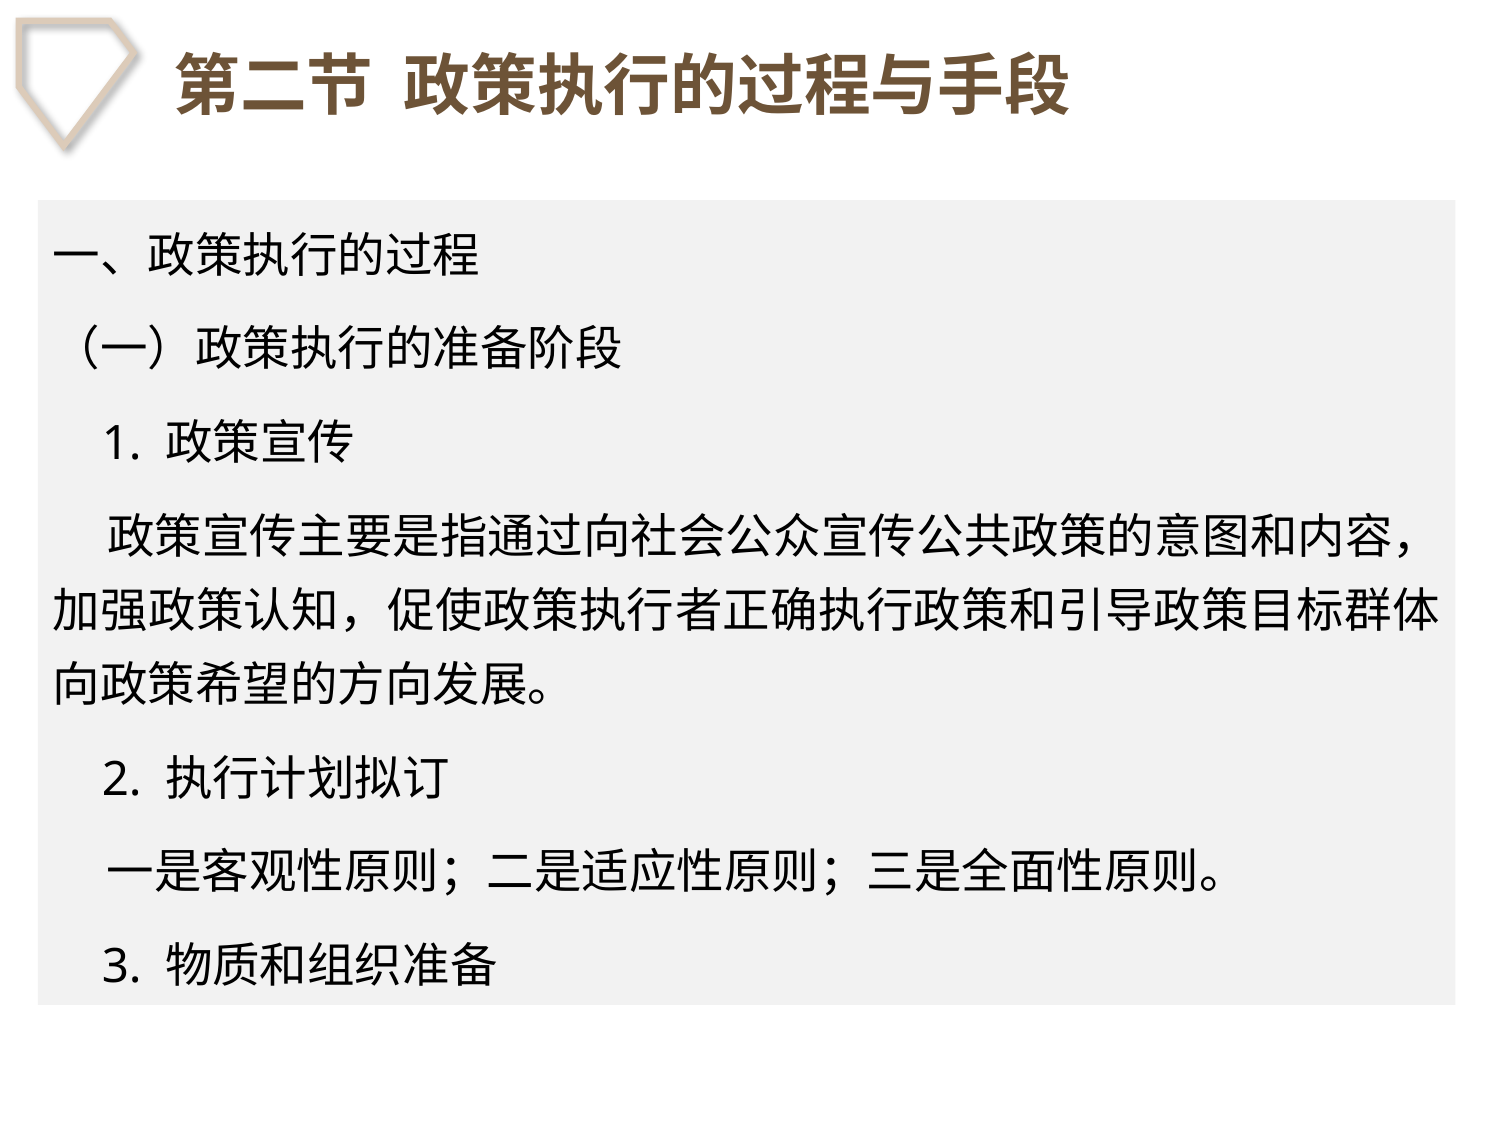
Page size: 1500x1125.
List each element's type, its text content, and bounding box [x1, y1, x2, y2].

title 第二节 政策执行的过程与手段 [158, 18, 1456, 159]
list 一、政策执行的过程 （一）政策执行的准备阶段 1. 政策宣传 政策宣传主要是指通过向社会公众宣传公共政策的意图和内容，加强政策认知，促使政策执行者正确执行政策和引导政策目标群体向政策希望的方向发展。 2. 执行计划拟订 一是客观性原则；二是适应性原则；三是全面性原则。 3. 物质和组织准备 [37, 200, 1456, 1005]
